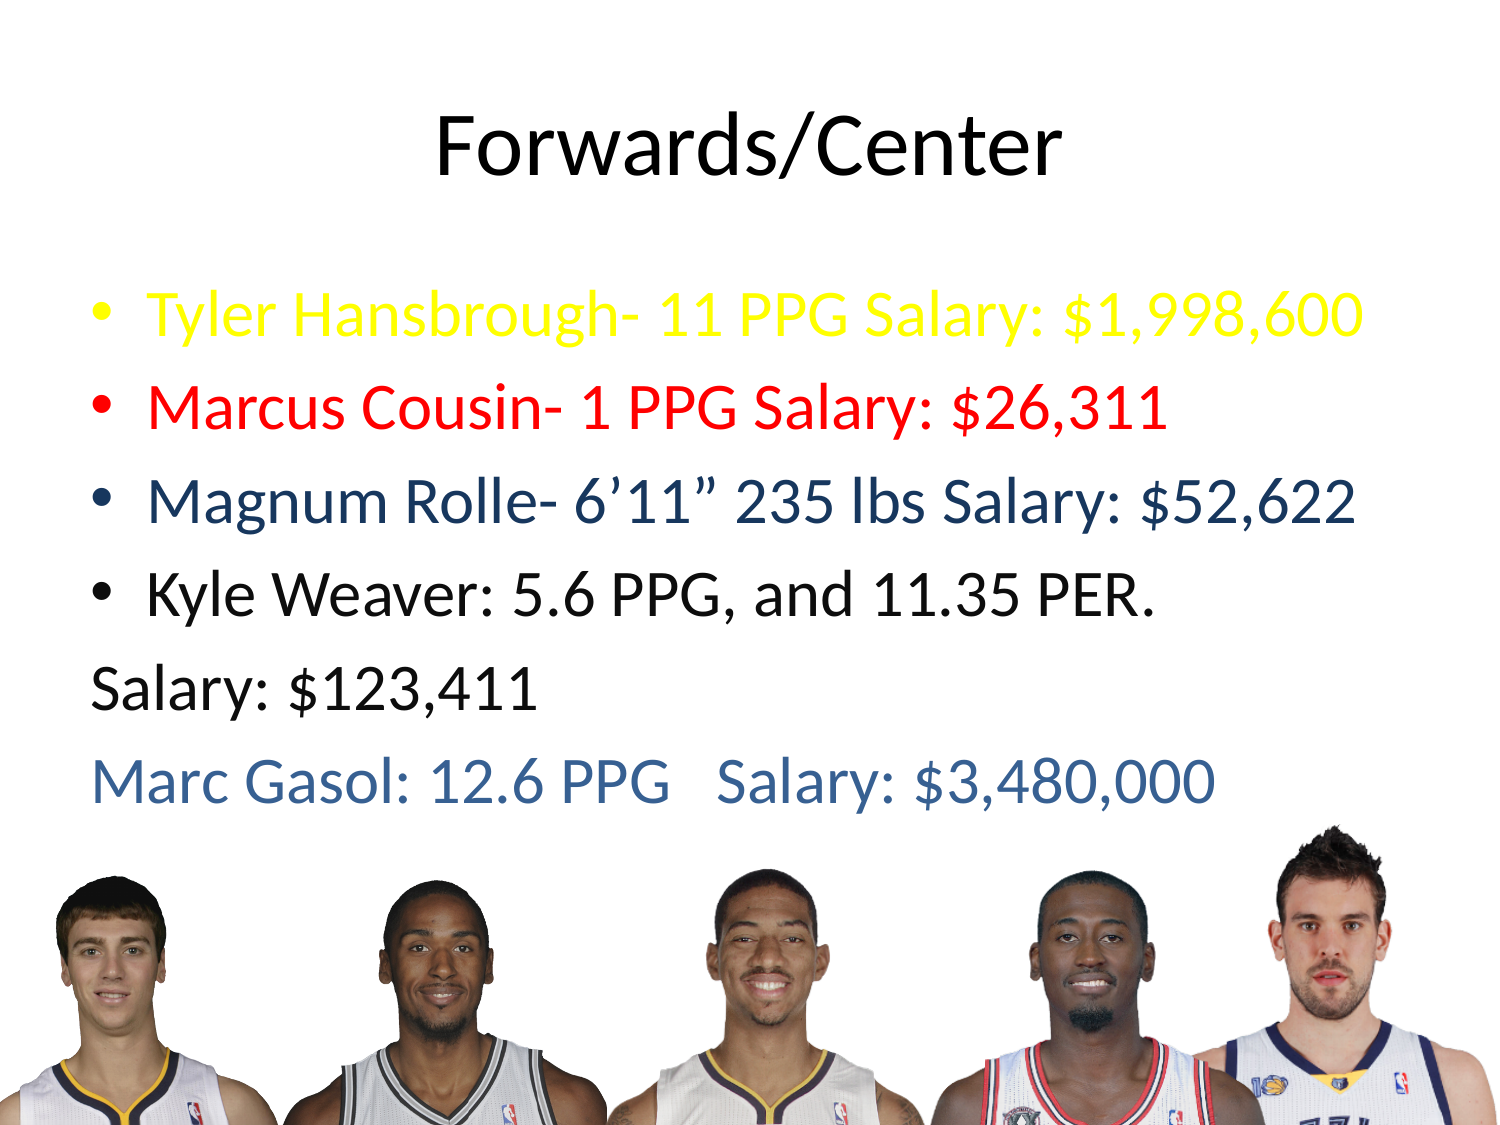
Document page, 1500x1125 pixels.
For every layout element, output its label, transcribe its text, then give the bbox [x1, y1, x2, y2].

title Forwards/Center [75, 45, 1425, 233]
picture [0, 824, 1500, 1125]
list Tyler Hansbrough- 11 PPG Salary: $1,998,600 Marcus Cousin- 1 PPG Salary: $26,311 Magnum Rolle- 6’11” 235 lbs Salary: $52,622 Kyle Weaver: 5.6 PPG, and 11.35 PER. Salary: $123,411 Marc Gasol: 12.6 PPG Salary: $3,480,000 [75, 262, 1425, 873]
